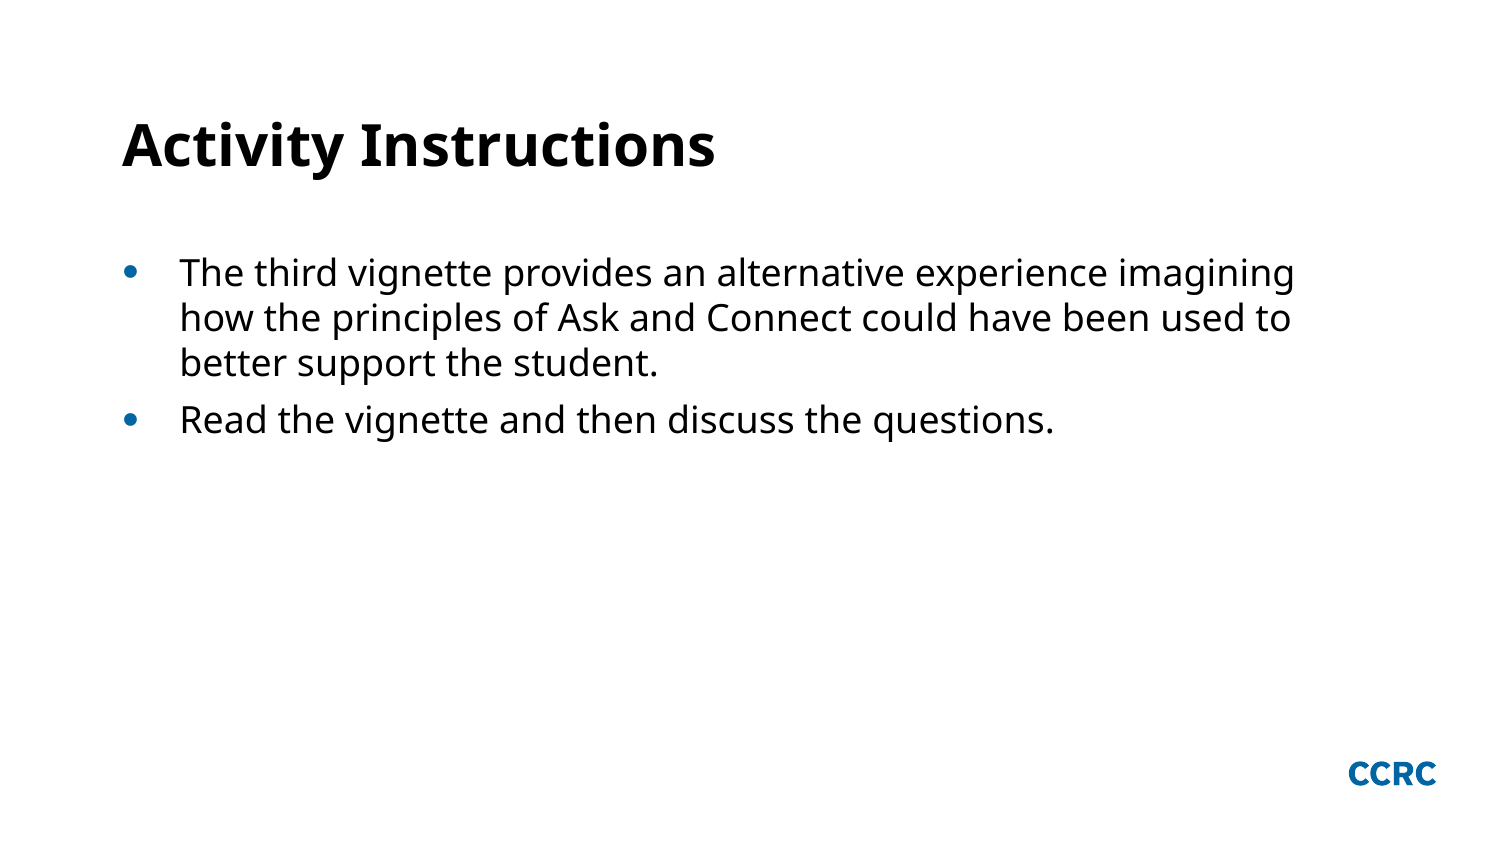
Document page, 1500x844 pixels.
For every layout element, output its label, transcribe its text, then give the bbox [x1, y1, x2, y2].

picture [1347, 761, 1438, 786]
list The third vignette provides an alternative experience imagining how the principles of Ask and Connect could have been used to better support the student. Read the vignette and then discuss the questions. [107, 234, 1390, 715]
title Activity Instructions [107, 93, 1390, 234]
